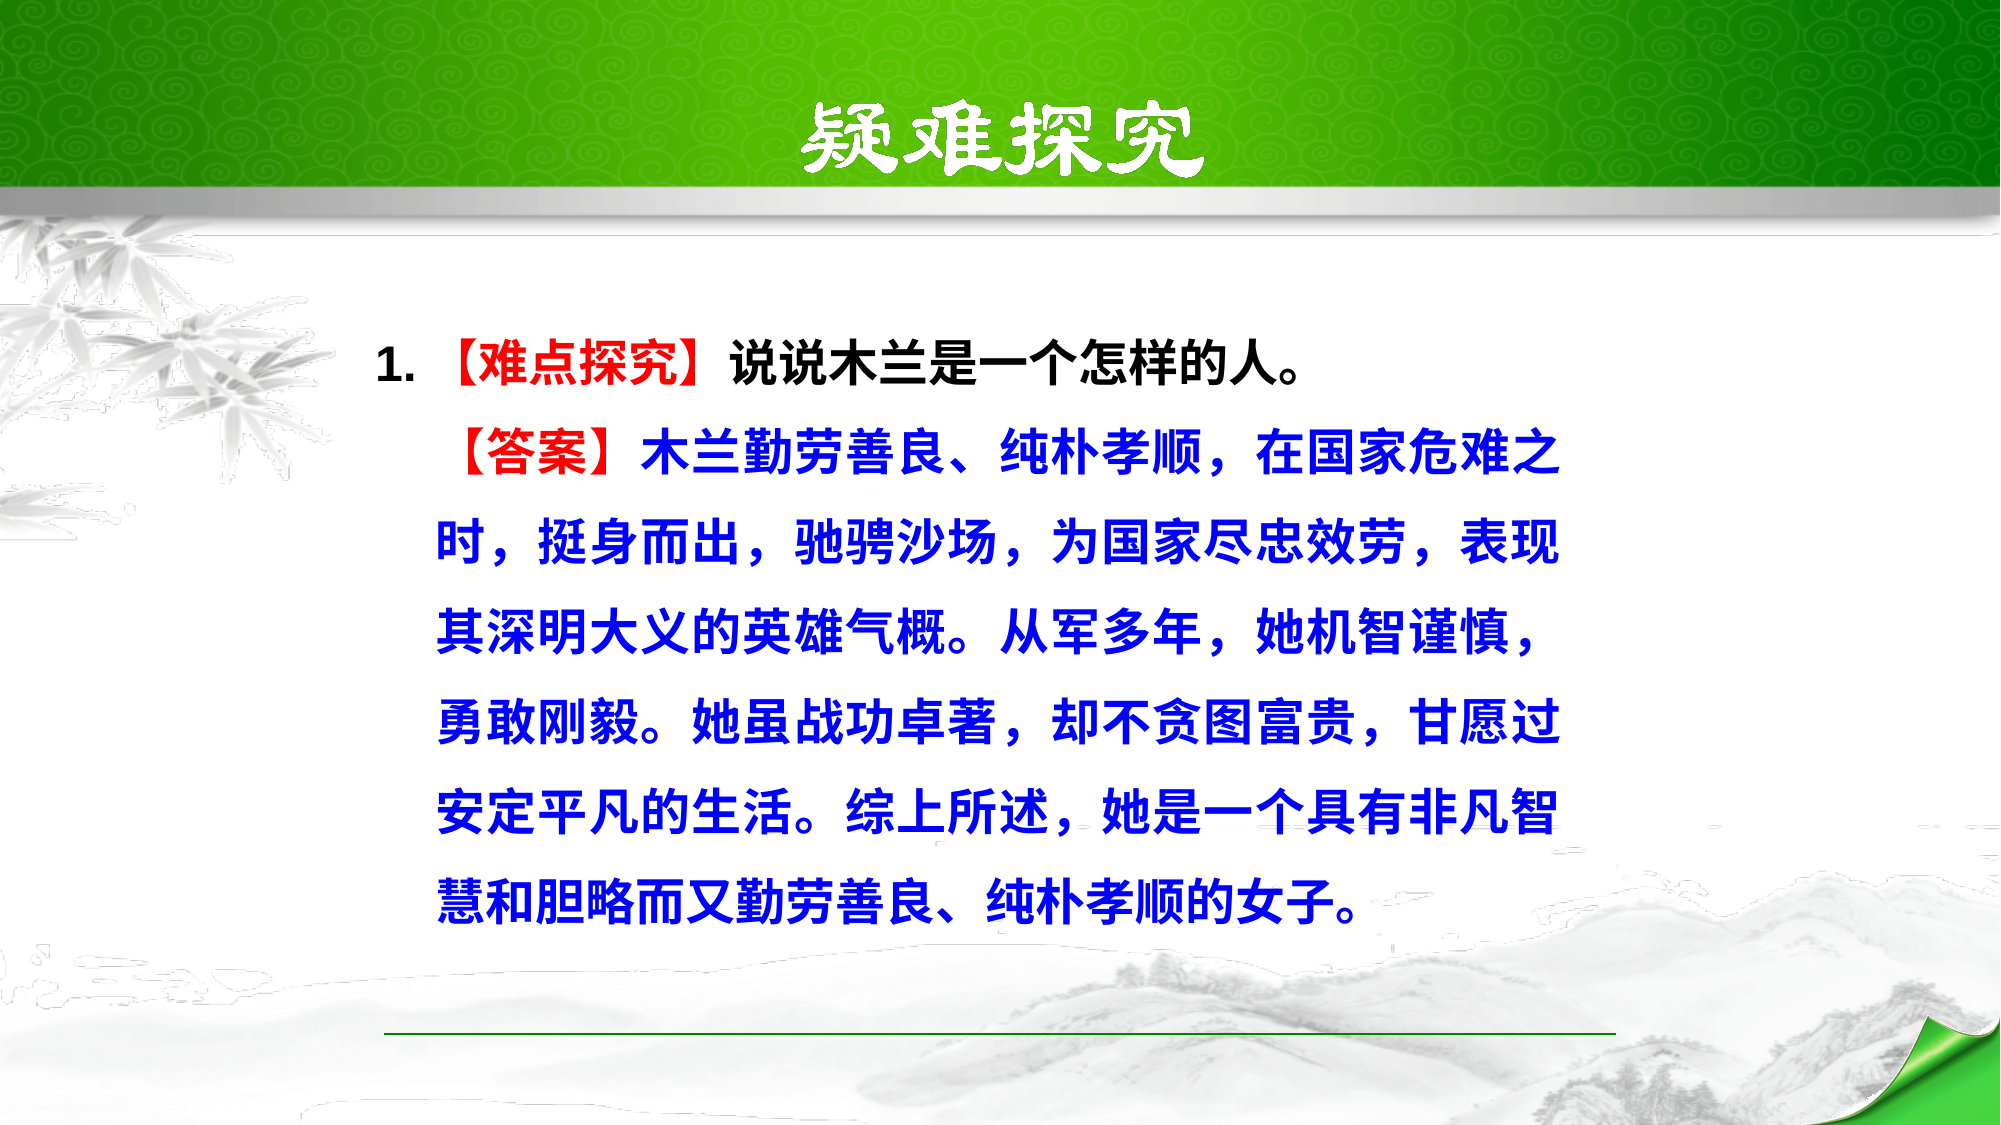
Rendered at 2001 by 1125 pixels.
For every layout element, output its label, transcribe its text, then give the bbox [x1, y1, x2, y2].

picture [0, 779, 2000, 1125]
picture [0, 0, 2000, 570]
text_box 【答案】木兰勤劳善良、纯朴孝顺，在国家危难之时，挺身而出，驰骋沙场，为国家尽忠效劳，表现其深明大义的英雄气概。从军多年，她机智谨慎，勇敢刚毅。她虽战功卓著，却不贪图富贵，甘愿过安定平凡的生活。综上所述，她是一个具有非凡智慧和胆略而又勤劳善良、纯朴孝顺的女子。 [420, 581, 1576, 776]
